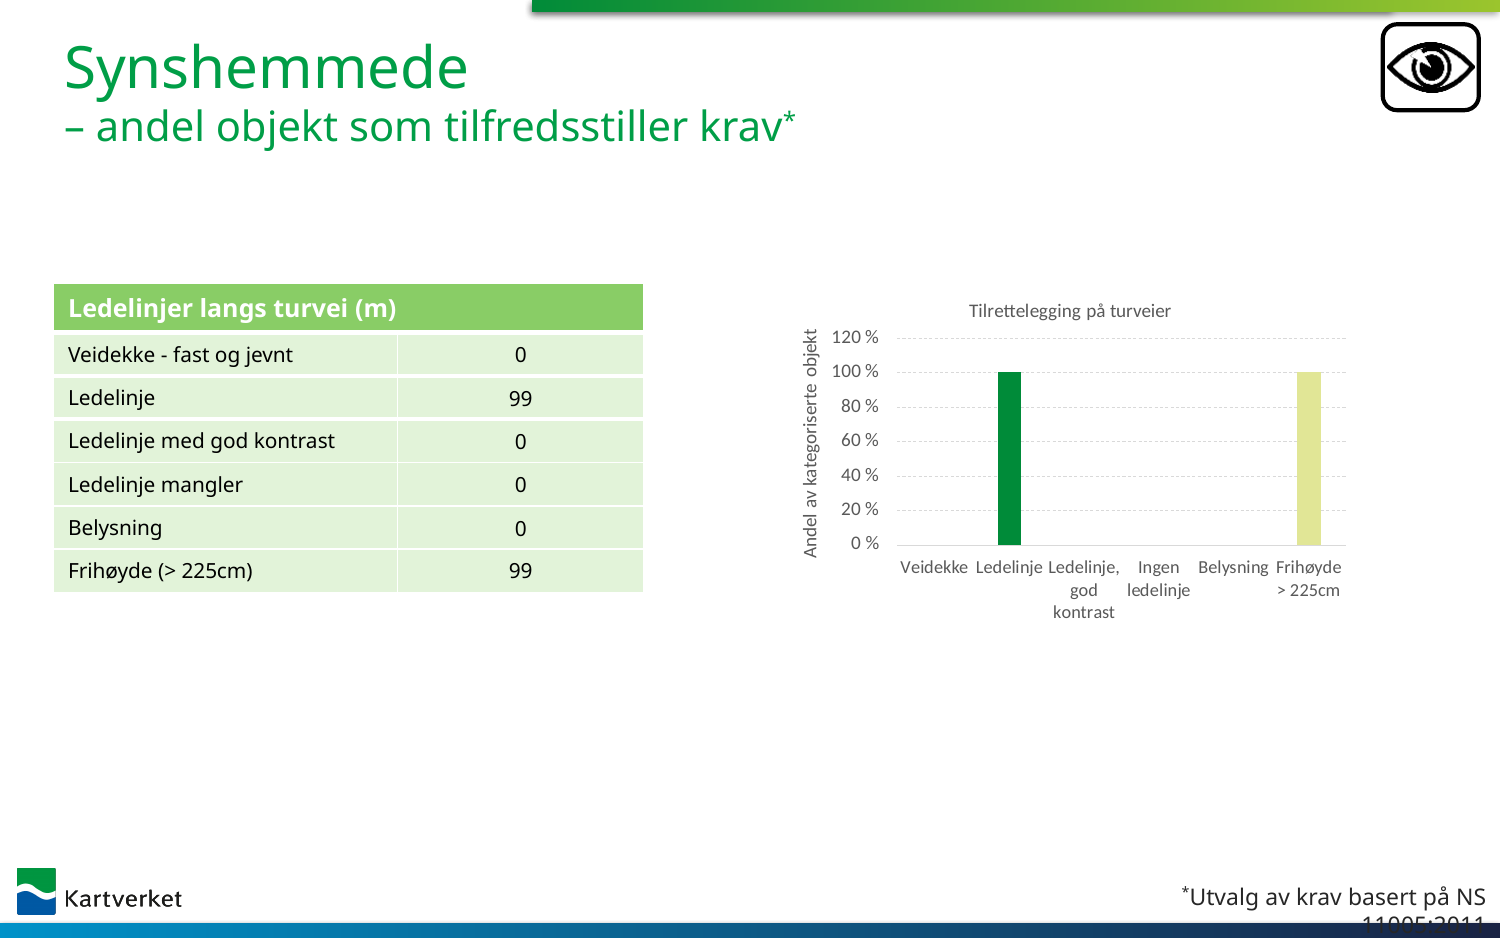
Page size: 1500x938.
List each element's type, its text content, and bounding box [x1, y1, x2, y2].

text_box *Utvalg av krav basert på NS 11005:2011 [1068, 873, 1500, 938]
table_header Ledelinjer langs turvei (m) [54, 284, 643, 330]
table_cell Ledelinje mangler [54, 463, 397, 505]
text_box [1382, 24, 1480, 111]
table_cell 99 [398, 378, 643, 417]
table_cell Frihøyde (> 225cm) [54, 550, 397, 592]
table_cell 0 [398, 335, 643, 374]
table_cell 0 [398, 421, 643, 462]
table_cell 0 [398, 463, 643, 505]
table_cell Veidekke - fast og jevnt [54, 335, 397, 374]
table_cell Ledelinje med god kontrast [54, 421, 397, 462]
table_cell Ledelinje [54, 378, 397, 417]
table_cell 0 [398, 507, 643, 548]
text_box Synshemmede – andel objekt som tilfredsstiller krav* [49, 24, 1431, 158]
picture [791, 291, 1349, 630]
table_cell 99 [398, 550, 643, 592]
table_cell Belysning [54, 507, 397, 548]
